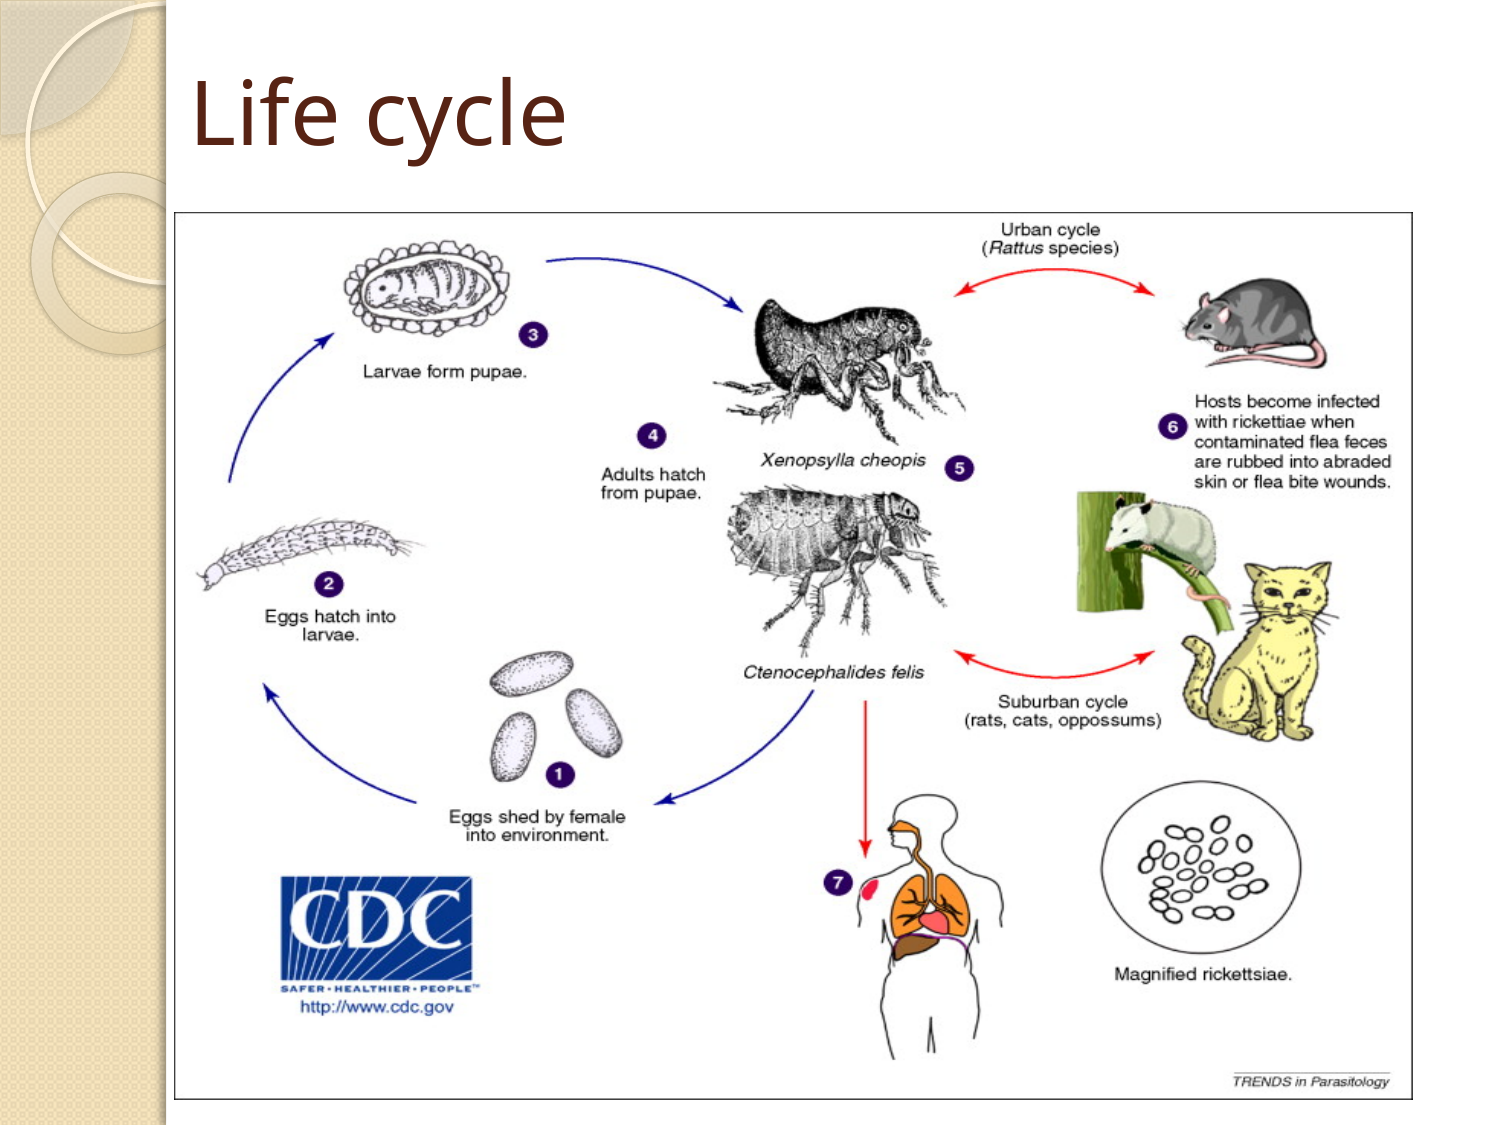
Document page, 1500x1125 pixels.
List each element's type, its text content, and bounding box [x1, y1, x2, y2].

title Life cycle [174, 45, 1275, 175]
picture [174, 212, 1413, 1101]
